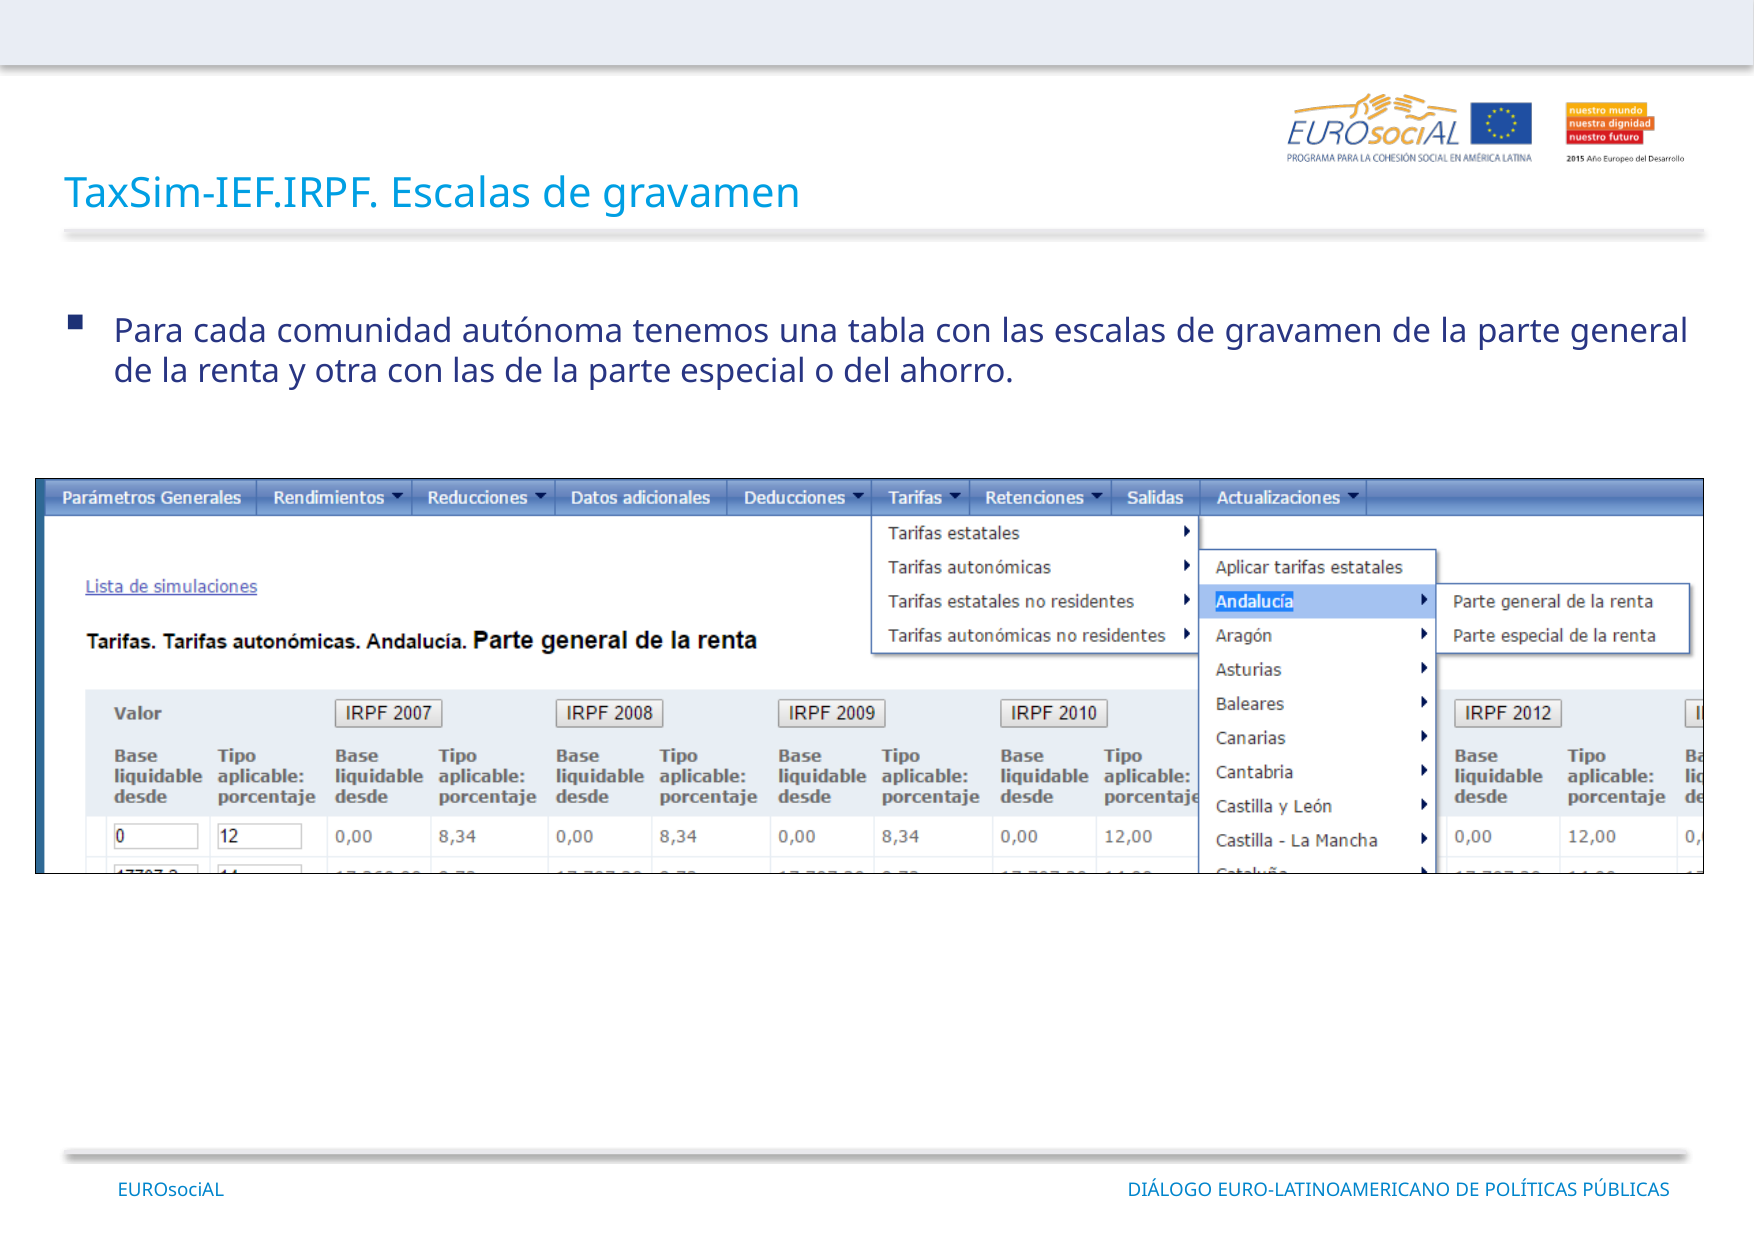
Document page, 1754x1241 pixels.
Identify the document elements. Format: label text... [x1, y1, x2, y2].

picture [35, 478, 1704, 874]
text_box TaxSim-IEF.IRPF. Escalas de gravamen [49, 158, 1628, 233]
text_box Para cada comunidad autónoma tenemos una tabla con las escalas de gravamen de la parte general de la renta y otra con las de la parte especial o del ahorro. [64, 289, 1692, 396]
picture [1278, 88, 1692, 173]
